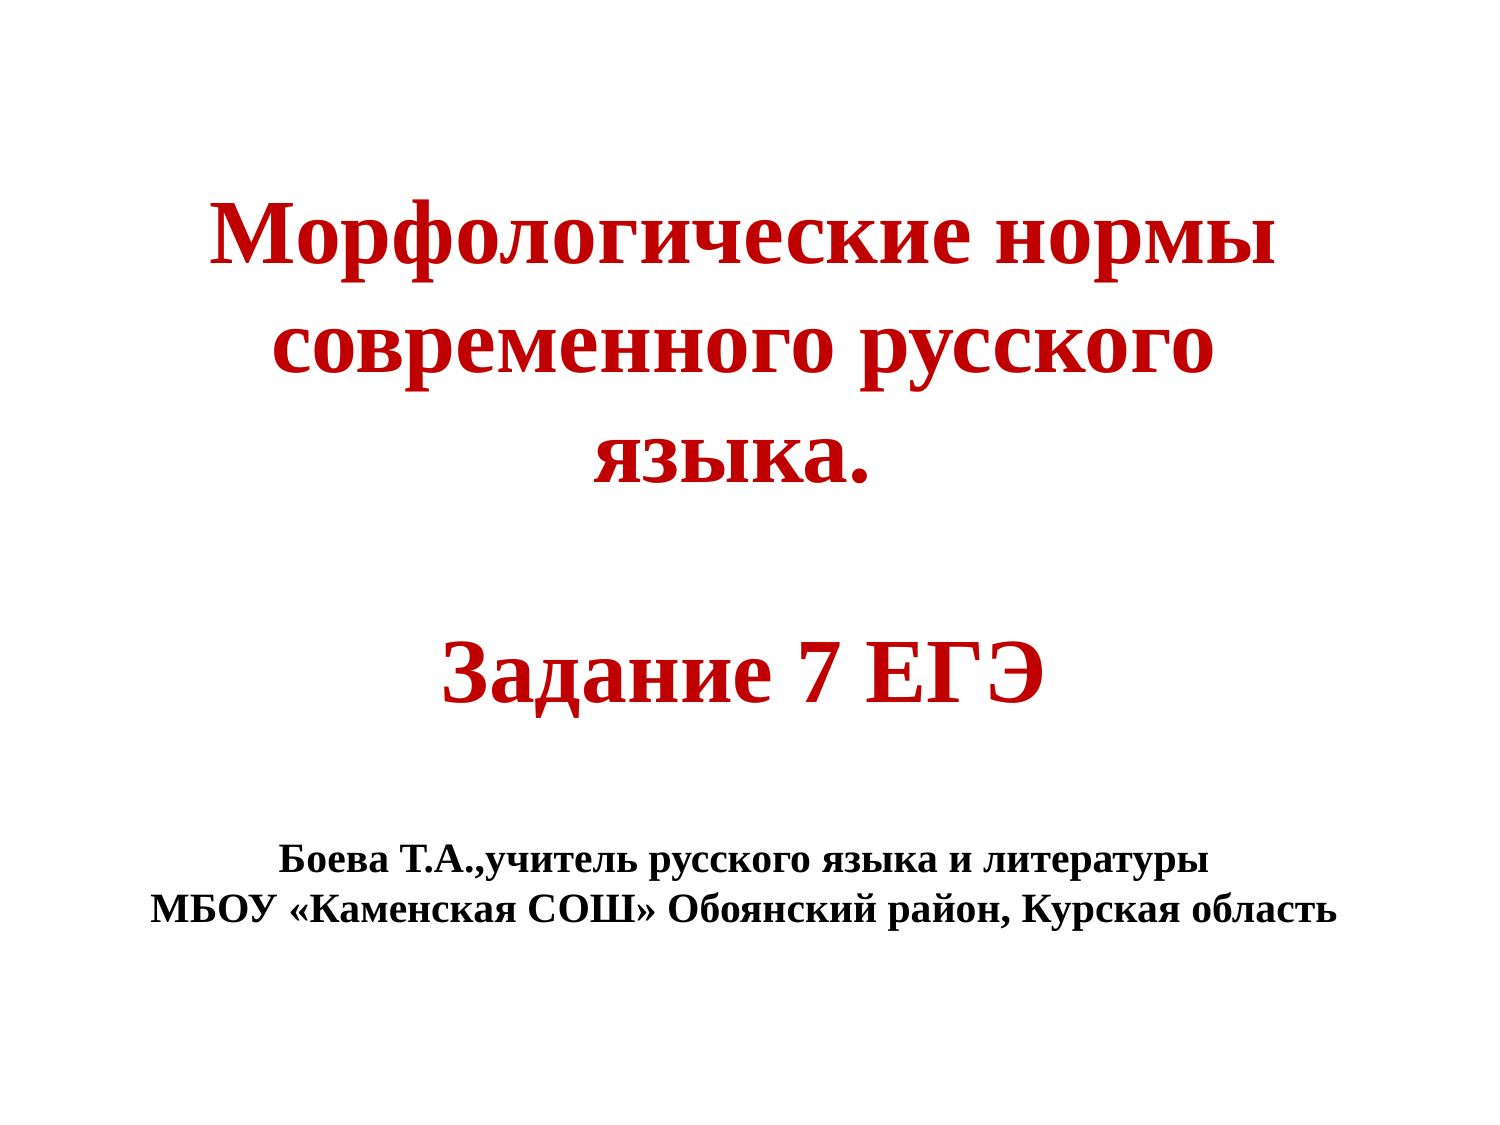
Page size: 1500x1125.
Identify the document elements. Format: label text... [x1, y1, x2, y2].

text_box Морфологические нормы современного русского языка. Задание 7 ЕГЭ Боева Т.А.,учитель русского языка и литературы МБОУ «Каменская СОШ» Обоянский район, Курская область [105, 163, 1383, 939]
